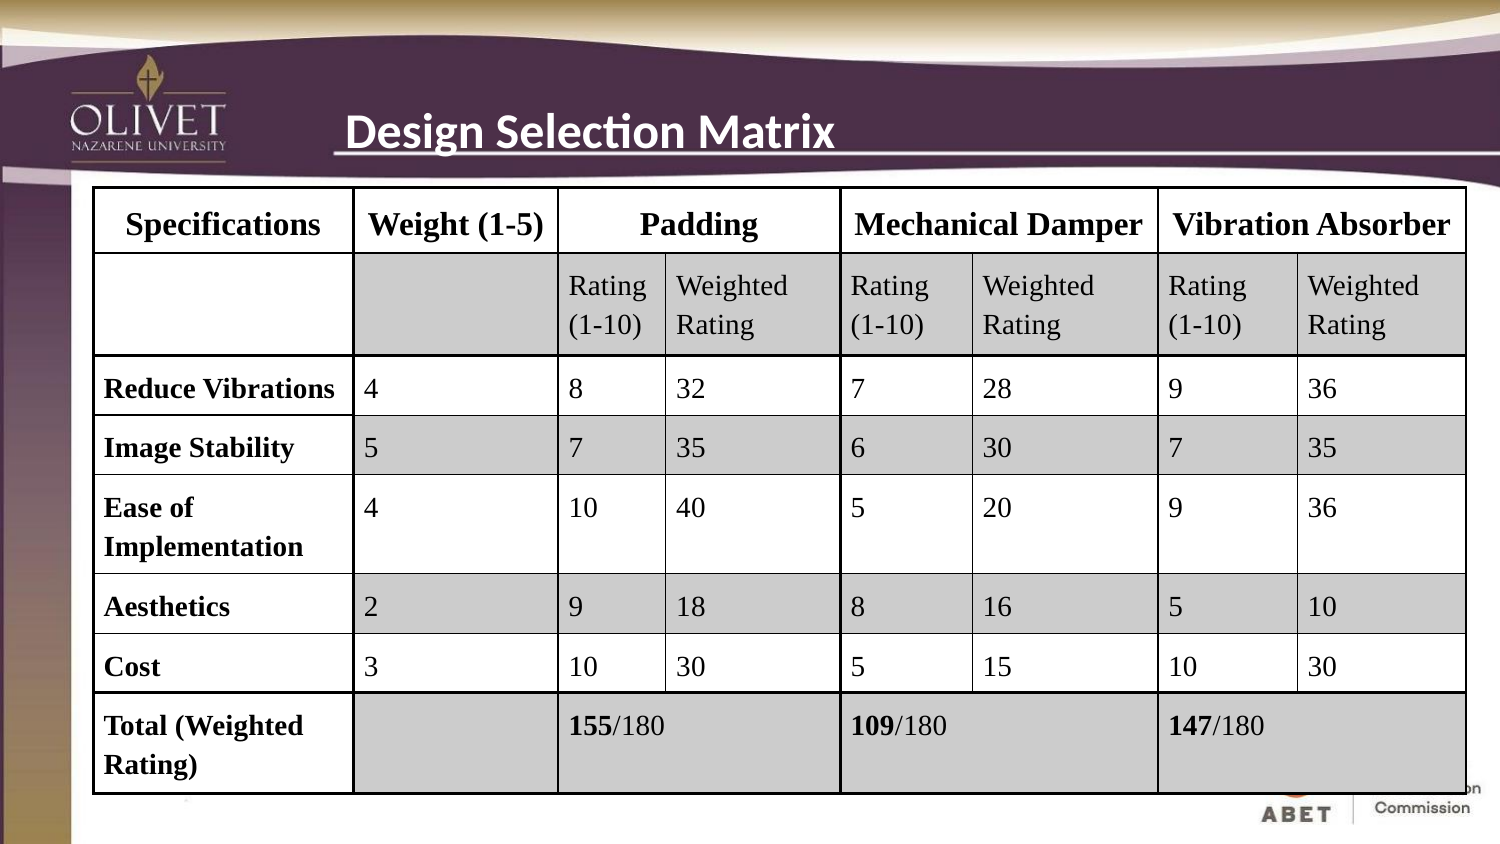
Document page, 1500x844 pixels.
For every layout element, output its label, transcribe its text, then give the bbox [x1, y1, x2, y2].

table_cell 9 [559, 574, 665, 633]
table_cell 7 [1159, 416, 1297, 474]
table_cell 35 [666, 416, 839, 474]
table_cell Total (Weighted Rating) [95, 694, 352, 792]
table_cell Weighted Rating [1298, 254, 1465, 354]
table_cell Aesthetics [95, 574, 352, 633]
table_cell Cost [95, 634, 352, 691]
table_cell 5 [355, 416, 557, 474]
table_cell 30 [973, 416, 1157, 474]
table_cell 147/180 [1159, 694, 1465, 792]
table_cell Reduce Vibrations [95, 357, 352, 414]
table_cell Rating (1-10) [1159, 254, 1297, 354]
table_cell 9 [1159, 475, 1297, 573]
table_cell [95, 254, 352, 354]
table_cell 5 [1159, 574, 1297, 633]
table_header Specifications [95, 189, 352, 252]
table_cell 20 [973, 475, 1157, 573]
table_cell 36 [1298, 475, 1465, 573]
table_cell 28 [973, 357, 1157, 415]
picture [0, 0, 1500, 844]
table_cell 8 [842, 574, 972, 633]
table_cell 10 [1298, 574, 1465, 633]
table_cell Weighted Rating [973, 254, 1157, 354]
table_cell 6 [842, 416, 972, 474]
table_cell 7 [559, 416, 665, 474]
table_cell Rating (1-10) [559, 254, 665, 354]
table_cell Weighted Rating [666, 254, 839, 354]
table_cell 10 [559, 475, 665, 573]
table_cell 2 [355, 574, 557, 633]
table_cell Image Stability [95, 416, 352, 474]
table_cell [355, 694, 557, 792]
table_cell 40 [666, 475, 839, 573]
table_header Padding [559, 189, 839, 252]
title Design Selection Matrix [334, 51, 1399, 186]
table_cell 5 [842, 634, 972, 691]
table_cell 3 [355, 634, 557, 691]
table_header Vibration Absorber [1159, 189, 1465, 252]
table_cell 30 [1298, 634, 1465, 691]
table_cell 18 [666, 574, 839, 633]
table_cell Rating (1-10) [842, 254, 972, 354]
table_cell 5 [842, 475, 972, 573]
table_cell 7 [842, 357, 972, 415]
table_cell 9 [1159, 357, 1297, 415]
table_cell 36 [1298, 357, 1465, 415]
table_cell 16 [973, 574, 1157, 633]
table_cell 109/180 [842, 694, 1157, 792]
table_cell [355, 254, 557, 354]
table_cell 30 [666, 634, 839, 691]
table_header Weight (1-5) [355, 189, 557, 252]
table_cell 4 [355, 475, 557, 573]
table_cell 35 [1298, 416, 1465, 474]
table_cell 155/180 [559, 694, 839, 792]
table_cell 10 [559, 634, 665, 691]
table_header Mechanical Damper [842, 189, 1157, 252]
table_cell 32 [666, 357, 839, 415]
table_cell 4 [355, 357, 557, 415]
table_cell 8 [559, 357, 665, 415]
table_cell 15 [973, 634, 1157, 691]
table_cell Ease of Implementation [95, 475, 352, 573]
table_cell 10 [1159, 634, 1297, 691]
